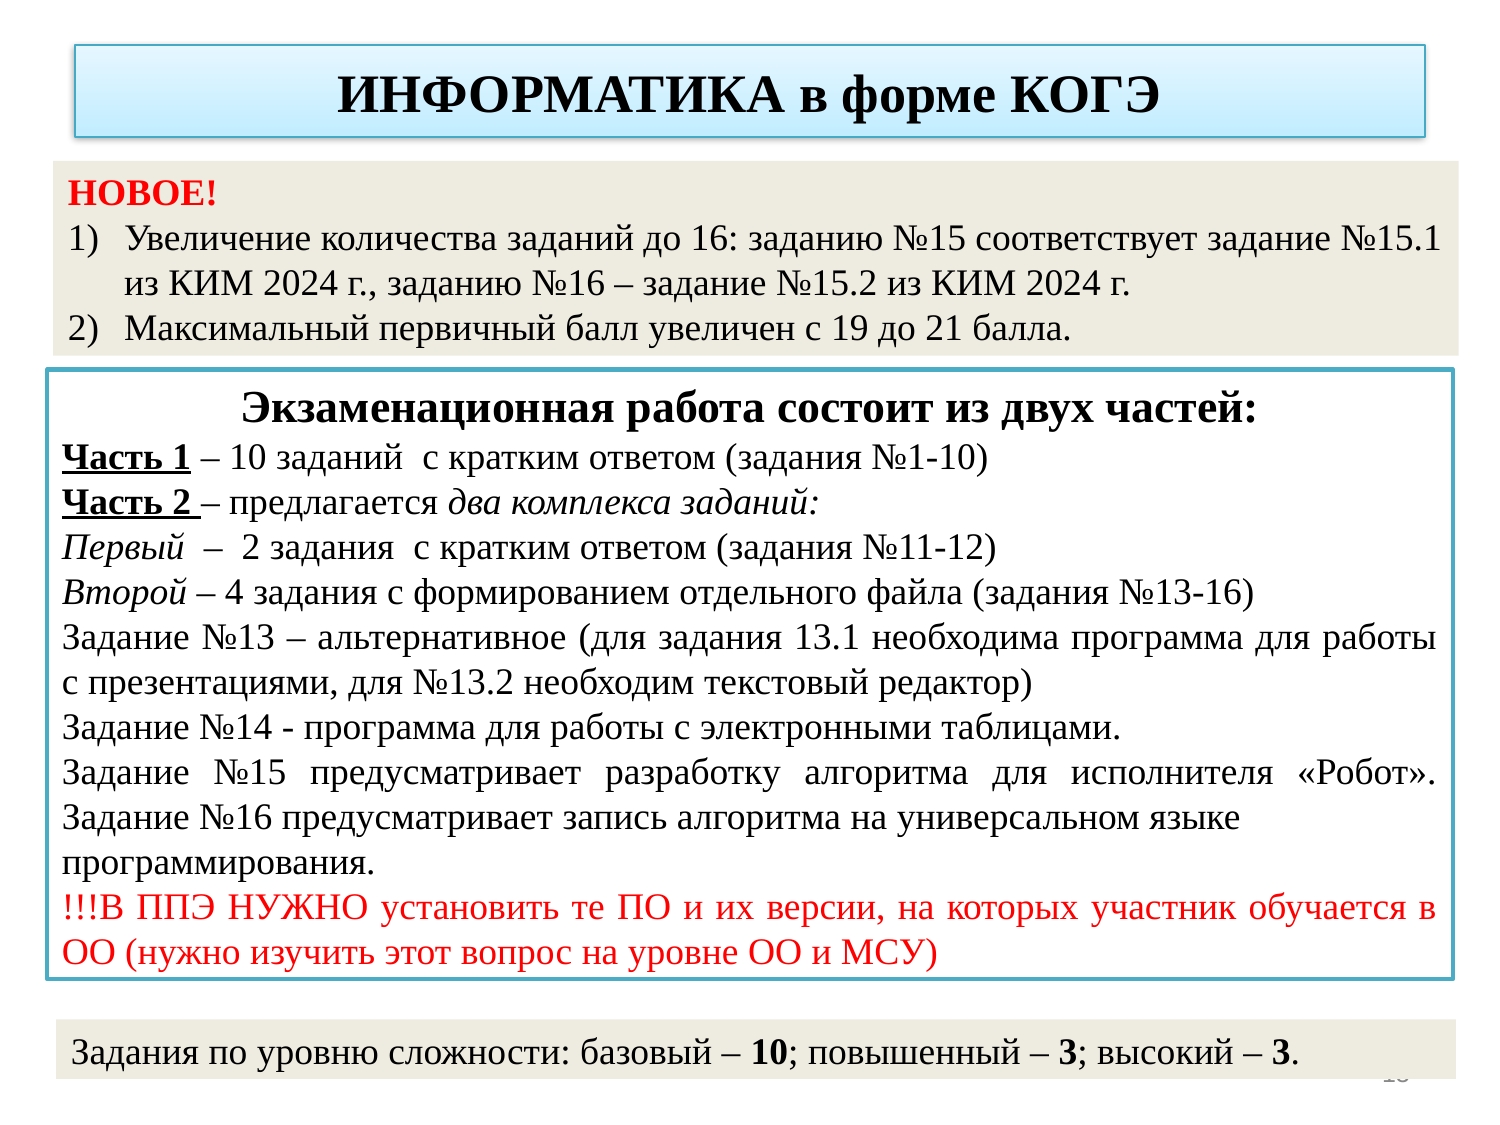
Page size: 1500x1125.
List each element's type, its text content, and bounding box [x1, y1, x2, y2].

text_box НОВОЕ! Увеличение количества заданий до 16: заданию №15 соответствует задание №15.1 из КИМ 2024 г., заданию №16 – задание №15.2 из КИМ 2024 г. Максимальный первичный балл увеличен с 19 до 21 балла. [53, 160, 1459, 356]
slide_number 13 [1074, 1079, 1425, 1103]
text_box ИНФОРМАТИКА в форме КОГЭ [74, 44, 1426, 138]
text_box Задания по уровню сложности: базовый – 10; повышенный – 3; высокий – 3. [56, 1019, 1456, 1079]
text_box Экзаменационная работа состоит из двух частей: Часть 1 – 10 заданий с кратким ответом (задания №1-10) Часть 2 – предлагается два комплекса заданий: Первый – 2 задания с кратким ответом (задания №11-12) Второй – 4 задания с формированием отдельного файла (задания №13-16) Задание №13 – альтернативное (для задания 13.1 необходима программа для работы с презентациями, для №13.2 необходим текстовый редактор) Задание №14 - программа для работы с электронными таблицами. Задание №15 предусматривает разработку алгоритма для исполнителя «Робот». Задание №16 предусматривает запись алгоритма на универсальном языке программирования. !!!В ППЭ НУЖНО установить те ПО и их версии, на которых участник обучается в ОО (нужно изучить этот вопрос на уровне ОО и МСУ) [45, 367, 1455, 981]
